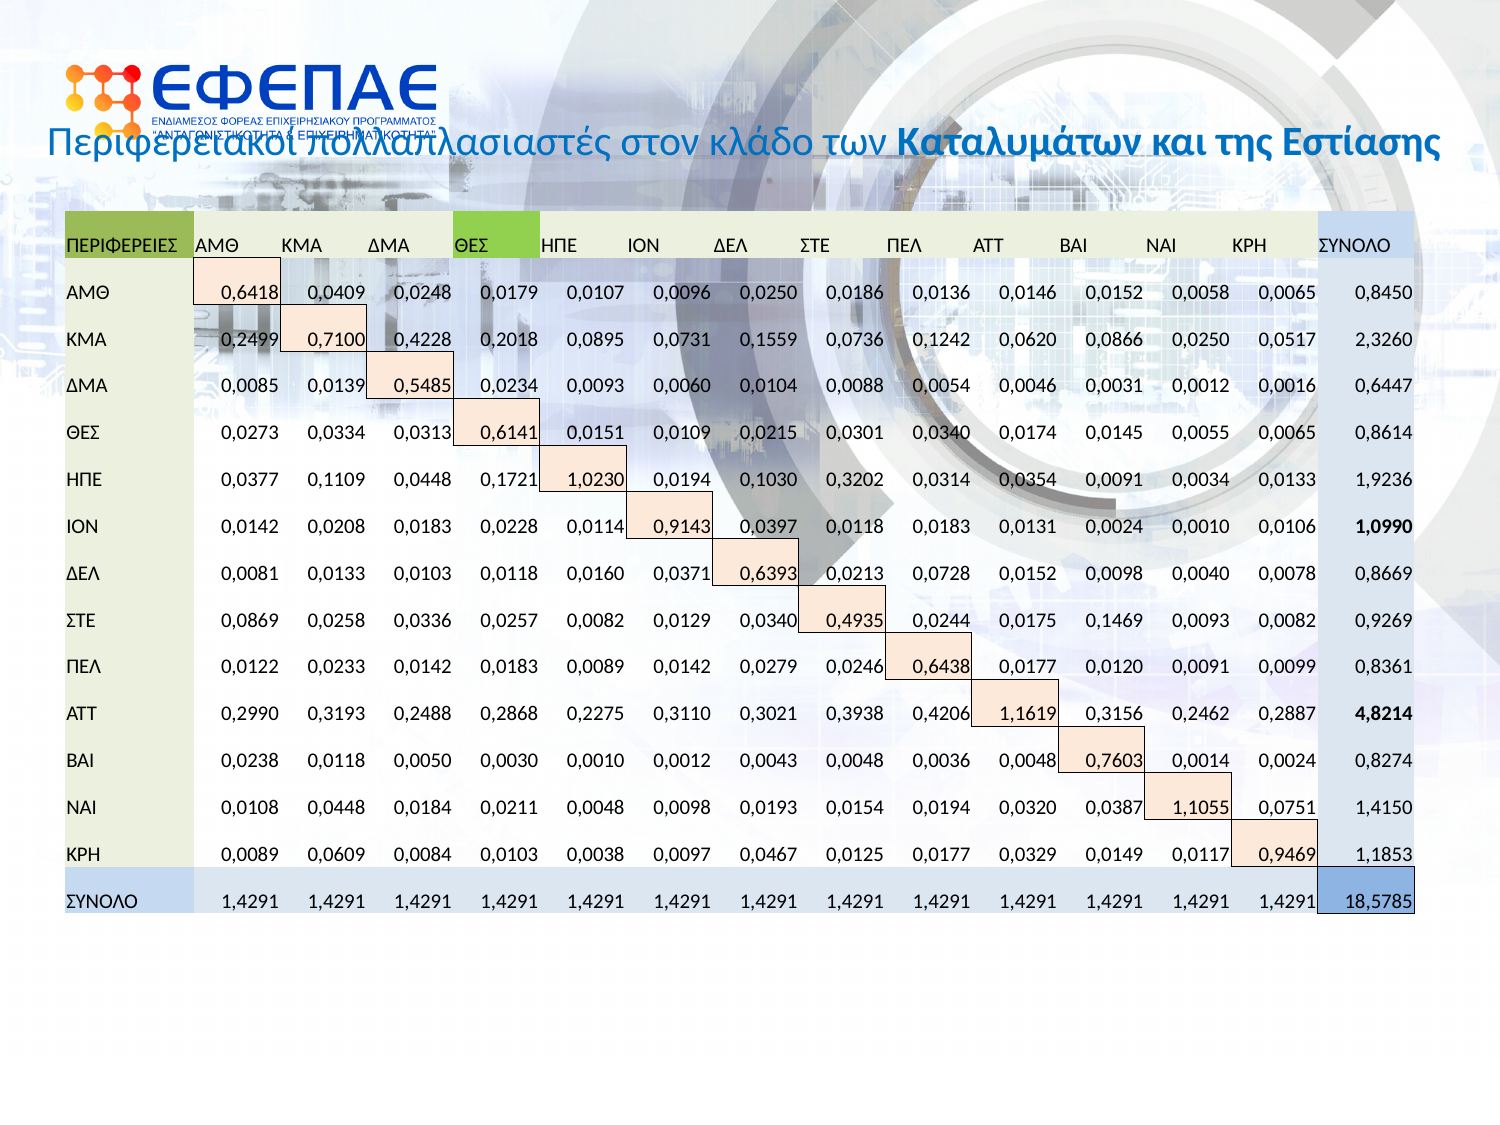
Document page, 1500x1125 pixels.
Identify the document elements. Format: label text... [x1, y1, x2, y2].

table_cell 0,0334 [280, 398, 367, 445]
table_cell 0,0091 [1058, 445, 1145, 492]
table_cell 0,0177 [972, 632, 1058, 679]
table_cell 0,0183 [367, 492, 453, 539]
table_cell 1,4291 [626, 867, 712, 913]
table_header ΔΕΛ [712, 211, 799, 258]
table_cell 0,9143 [627, 492, 712, 538]
table_header ΒΑΙ [1058, 211, 1145, 258]
table_cell 0,0211 [453, 773, 540, 820]
table_cell 0,0065 [1231, 258, 1318, 305]
table_cell 0,0089 [194, 820, 280, 867]
table_cell 0,0467 [712, 820, 799, 867]
table_cell 0,0125 [799, 820, 885, 867]
table_cell 0,6418 [194, 258, 280, 304]
table_cell 0,8669 [1318, 539, 1414, 586]
table_cell 0,2018 [453, 305, 540, 351]
table_cell 0,0160 [540, 539, 626, 586]
table_cell 0,0186 [799, 258, 885, 305]
table_cell 0,2499 [194, 305, 280, 351]
table_cell 0,0371 [626, 539, 712, 586]
table_cell 0,0213 [799, 539, 885, 585]
table_cell 0,0233 [280, 632, 367, 679]
table_cell 0,0103 [453, 820, 540, 867]
table_cell 0,0048 [799, 726, 885, 773]
table_cell 0,3938 [799, 679, 885, 726]
table_cell 1,4291 [367, 867, 453, 913]
table_cell 0,0238 [194, 726, 280, 773]
table_cell 0,0043 [712, 726, 799, 773]
table_cell ΗΠΕ [65, 445, 194, 492]
table_cell 0,2887 [1231, 679, 1318, 726]
table_cell 0,0184 [367, 773, 453, 820]
table_cell 0,0895 [540, 305, 626, 351]
table_cell 0,0118 [453, 539, 540, 586]
table_cell 1,4291 [799, 867, 885, 913]
table_cell 0,6438 [886, 633, 971, 679]
table_header ΝΑΙ [1145, 211, 1231, 258]
table_cell 1,1055 [1145, 773, 1231, 819]
table_cell 0,0320 [972, 773, 1058, 820]
table_cell 0,0279 [712, 632, 799, 679]
table_cell 1,4291 [972, 867, 1058, 913]
table_cell 0,1030 [712, 445, 799, 492]
table_cell 0,0340 [712, 586, 798, 632]
table_cell 0,0055 [1145, 398, 1231, 445]
table_cell 0,4228 [367, 305, 453, 351]
table_cell 18,5785 [1318, 867, 1414, 913]
table_cell 0,0081 [194, 539, 280, 586]
table_cell 0,0377 [194, 445, 280, 492]
table_cell 0,0118 [799, 492, 885, 539]
table_cell 0,8450 [1318, 258, 1414, 305]
table_cell 0,0731 [626, 305, 712, 351]
table_cell 0,3202 [799, 445, 885, 492]
table_cell 0,0024 [1058, 492, 1145, 539]
table_cell ΒΑΙ [65, 726, 194, 773]
table_cell 0,0250 [1145, 305, 1231, 351]
table_cell 0,0448 [367, 445, 453, 492]
table_cell 0,2868 [453, 679, 540, 726]
table_cell 0,0329 [972, 820, 1058, 867]
table_cell 0,0089 [540, 632, 626, 679]
table_cell 0,3110 [626, 679, 712, 726]
table_cell 0,0024 [1231, 726, 1318, 773]
table_cell 0,0139 [280, 352, 366, 398]
table_cell ΑΜΘ [65, 258, 193, 305]
table_cell ΣΥΝΟΛΟ [65, 867, 194, 913]
table_cell 0,0122 [194, 632, 280, 679]
table_cell 0,0354 [972, 445, 1058, 492]
table_header ΔΜΑ [367, 211, 453, 258]
table_cell 0,0050 [367, 726, 453, 773]
table_cell 0,9469 [1232, 820, 1317, 866]
table_cell 0,0120 [1058, 632, 1145, 679]
table_cell 0,0010 [540, 726, 626, 773]
table_cell 0,0273 [194, 398, 280, 445]
table_cell 0,8614 [1318, 398, 1414, 445]
table_cell 0,0012 [626, 726, 712, 773]
table_cell 0,0751 [1232, 773, 1318, 819]
table_cell 0,0177 [885, 820, 972, 867]
table_cell 0,0091 [1145, 632, 1231, 679]
table_cell 0,0736 [799, 305, 885, 351]
table_cell 0,1109 [280, 445, 367, 492]
table_cell 0,0179 [453, 258, 540, 305]
table_cell 1,0990 [1318, 492, 1414, 539]
table_cell 0,0517 [1231, 305, 1318, 351]
table_header ΣΤΕ [799, 211, 885, 258]
table_cell 0,0031 [1058, 351, 1145, 398]
table_cell ΙΟΝ [65, 492, 194, 539]
table_cell 0,0038 [540, 820, 626, 867]
table_cell 0,0151 [540, 398, 626, 445]
table_cell 0,0397 [713, 492, 799, 538]
table_cell 1,0230 [540, 446, 626, 491]
table_cell ΑΤΤ [65, 679, 194, 726]
table_header ΗΠΕ [540, 211, 626, 258]
table_cell 0,0048 [972, 727, 1058, 773]
table_cell 0,0088 [799, 351, 885, 398]
table_cell 0,0129 [626, 586, 712, 632]
table_cell 0,0250 [712, 258, 799, 305]
table_cell 0,1242 [885, 305, 972, 351]
table_cell 0,0054 [885, 351, 972, 398]
table_cell 0,0036 [885, 726, 972, 773]
table_cell 0,0030 [453, 726, 540, 773]
table_cell 0,0448 [280, 773, 367, 820]
table_cell 0,0340 [885, 398, 972, 445]
table_cell 0,0131 [972, 492, 1058, 539]
table_cell 0,0258 [280, 586, 367, 632]
table_cell 1,4150 [1318, 773, 1414, 820]
table_cell 1,4291 [280, 867, 367, 913]
table_cell 0,0016 [1231, 351, 1318, 398]
table_cell 0,0194 [885, 773, 972, 820]
table_cell 0,0060 [626, 351, 712, 398]
table_cell 1,4291 [540, 867, 626, 913]
table_cell 1,4291 [1231, 867, 1317, 913]
table_cell 0,0194 [627, 445, 712, 491]
table_header ΚΜΑ [280, 211, 367, 258]
table_cell 0,7603 [1059, 727, 1144, 772]
table_cell 0,0048 [540, 773, 626, 820]
table_cell 0,2990 [194, 679, 280, 726]
table_cell 0,0387 [1058, 773, 1144, 820]
table_cell 0,0014 [1145, 726, 1231, 772]
table_cell 0,4206 [885, 680, 971, 726]
table_cell 0,0869 [194, 586, 280, 632]
table_cell 1,4291 [1145, 867, 1231, 913]
table_cell 0,0109 [626, 398, 712, 445]
picture [0, 0, 1500, 1125]
table_cell 0,0098 [1058, 539, 1145, 586]
table_cell 0,0093 [1145, 586, 1231, 632]
table_cell 0,1559 [712, 305, 799, 351]
table_cell 0,0244 [886, 586, 972, 632]
table_header ΙΟΝ [626, 211, 712, 258]
table_cell ΝΑΙ [65, 773, 194, 820]
table_cell 0,0093 [540, 351, 626, 398]
table_cell 0,0012 [1145, 351, 1231, 398]
table_cell 0,0034 [1145, 445, 1231, 492]
table_cell 1,1619 [972, 680, 1058, 726]
table_cell ΠΕΛ [65, 632, 194, 679]
table_header ΠΕΡΙΦΕΡΕΙΕΣ [65, 211, 194, 258]
table_cell 0,0136 [885, 258, 972, 305]
table_cell 0,3156 [1059, 679, 1145, 726]
table_cell ΘΕΣ [65, 398, 194, 445]
table_cell 0,0313 [367, 399, 453, 445]
table_cell 0,0174 [972, 398, 1058, 445]
table_cell 0,6393 [713, 539, 798, 585]
table_cell 0,0107 [540, 258, 626, 305]
table_cell 0,0149 [1058, 820, 1145, 867]
table_cell 0,0215 [712, 398, 799, 445]
table_cell 0,0314 [885, 445, 972, 492]
table_cell 0,0257 [453, 586, 540, 632]
table_header ΑΜΘ [194, 211, 280, 257]
table_cell 0,0084 [367, 820, 453, 867]
table_cell 0,0099 [1231, 632, 1318, 679]
table_cell 0,0065 [1231, 398, 1318, 445]
table_cell 0,0104 [712, 351, 799, 398]
table_cell 0,0866 [1058, 305, 1145, 351]
table_cell 0,1721 [453, 446, 539, 492]
table_cell 0,0096 [626, 258, 712, 305]
table_cell 0,0208 [280, 492, 367, 539]
table_cell 0,0117 [1145, 820, 1231, 867]
table_cell 0,0103 [367, 539, 453, 586]
table_cell 0,0118 [280, 726, 367, 773]
table_cell 0,0248 [367, 258, 453, 305]
table_cell 0,0609 [280, 820, 367, 867]
table_cell 4,8214 [1318, 679, 1414, 726]
table_cell 0,0078 [1231, 539, 1318, 586]
table_header ΚΡΗ [1231, 211, 1318, 258]
table_cell 0,0183 [453, 632, 540, 679]
table_cell 0,0058 [1145, 258, 1231, 305]
table_cell 0,0728 [885, 539, 972, 586]
table_cell 0,0046 [972, 351, 1058, 398]
table_cell 0,0142 [626, 632, 712, 679]
table_cell 0,0336 [367, 586, 453, 632]
table_cell 0,0301 [799, 398, 885, 445]
table_cell 1,9236 [1318, 445, 1414, 492]
table_cell 0,0082 [540, 586, 626, 632]
table_cell 0,0108 [194, 773, 280, 820]
table_cell 1,4291 [453, 867, 540, 913]
table_cell 1,4291 [1058, 867, 1145, 913]
table_cell 0,3193 [280, 679, 367, 726]
table_cell 0,0228 [453, 492, 540, 539]
table_cell 0,0146 [972, 258, 1058, 305]
table_cell 0,0085 [194, 351, 280, 398]
table_header ΣΥΝΟΛΟ [1318, 211, 1414, 258]
table_cell 1,4291 [885, 867, 972, 913]
table_cell ΔΕΛ [65, 539, 194, 586]
table_cell 0,3021 [712, 679, 799, 726]
table_cell 1,1853 [1318, 820, 1414, 866]
table_cell 0,0145 [1058, 398, 1145, 445]
table_cell 0,0133 [1231, 445, 1318, 492]
table_cell 0,0175 [972, 586, 1058, 632]
table_cell 1,4291 [194, 867, 280, 913]
table_cell 0,0152 [1058, 258, 1145, 305]
table_cell 0,4935 [799, 586, 885, 632]
table_cell 0,0098 [626, 773, 712, 820]
table_cell 0,2275 [540, 679, 626, 726]
table_cell 0,0246 [799, 633, 885, 679]
table_cell ΣΤΕ [65, 586, 194, 632]
table_header ΠΕΛ [885, 211, 972, 258]
table_cell 0,2488 [367, 679, 453, 726]
table_cell ΔΜΑ [65, 351, 194, 398]
title Περιφερειακοί πολλαπλασιαστές στον κλάδο των Καταλυμάτων και της Εστίασης [17, 45, 1471, 233]
table_cell 0,0106 [1231, 492, 1318, 539]
table_cell 0,0010 [1145, 492, 1231, 539]
table_cell ΚΜΑ [65, 305, 194, 351]
table_cell ΚΡΗ [65, 820, 194, 867]
table_cell 0,0142 [194, 492, 280, 539]
table_cell 0,0234 [454, 351, 540, 398]
table_cell 0,5485 [367, 352, 453, 398]
table_cell 0,1469 [1058, 586, 1145, 632]
table_cell 0,7100 [281, 305, 366, 351]
table_cell 0,8274 [1318, 726, 1414, 773]
table_header ΘΕΣ [453, 211, 540, 258]
table_cell 0,0409 [281, 258, 367, 304]
table_header ΑΤΤ [972, 211, 1058, 258]
table_cell 0,0040 [1145, 539, 1231, 586]
table_cell 0,0152 [972, 539, 1058, 586]
table_cell 1,4291 [712, 867, 799, 913]
table_cell 0,0183 [885, 492, 972, 539]
table_cell 0,0142 [367, 632, 453, 679]
table_cell 0,0097 [626, 820, 712, 867]
table_cell 0,9269 [1318, 586, 1414, 632]
table_cell 0,0154 [799, 773, 885, 820]
table_cell 0,0082 [1231, 586, 1318, 632]
table_cell 0,6447 [1318, 351, 1414, 398]
table_cell 0,6141 [454, 399, 539, 445]
table_cell 0,2462 [1145, 679, 1231, 726]
table_cell 0,0193 [712, 773, 799, 820]
table_cell 2,3260 [1318, 305, 1414, 351]
table_cell 0,0114 [540, 492, 626, 539]
table_cell 0,0620 [972, 305, 1058, 351]
table_cell 0,8361 [1318, 632, 1414, 679]
table_cell 0,0133 [280, 539, 367, 586]
